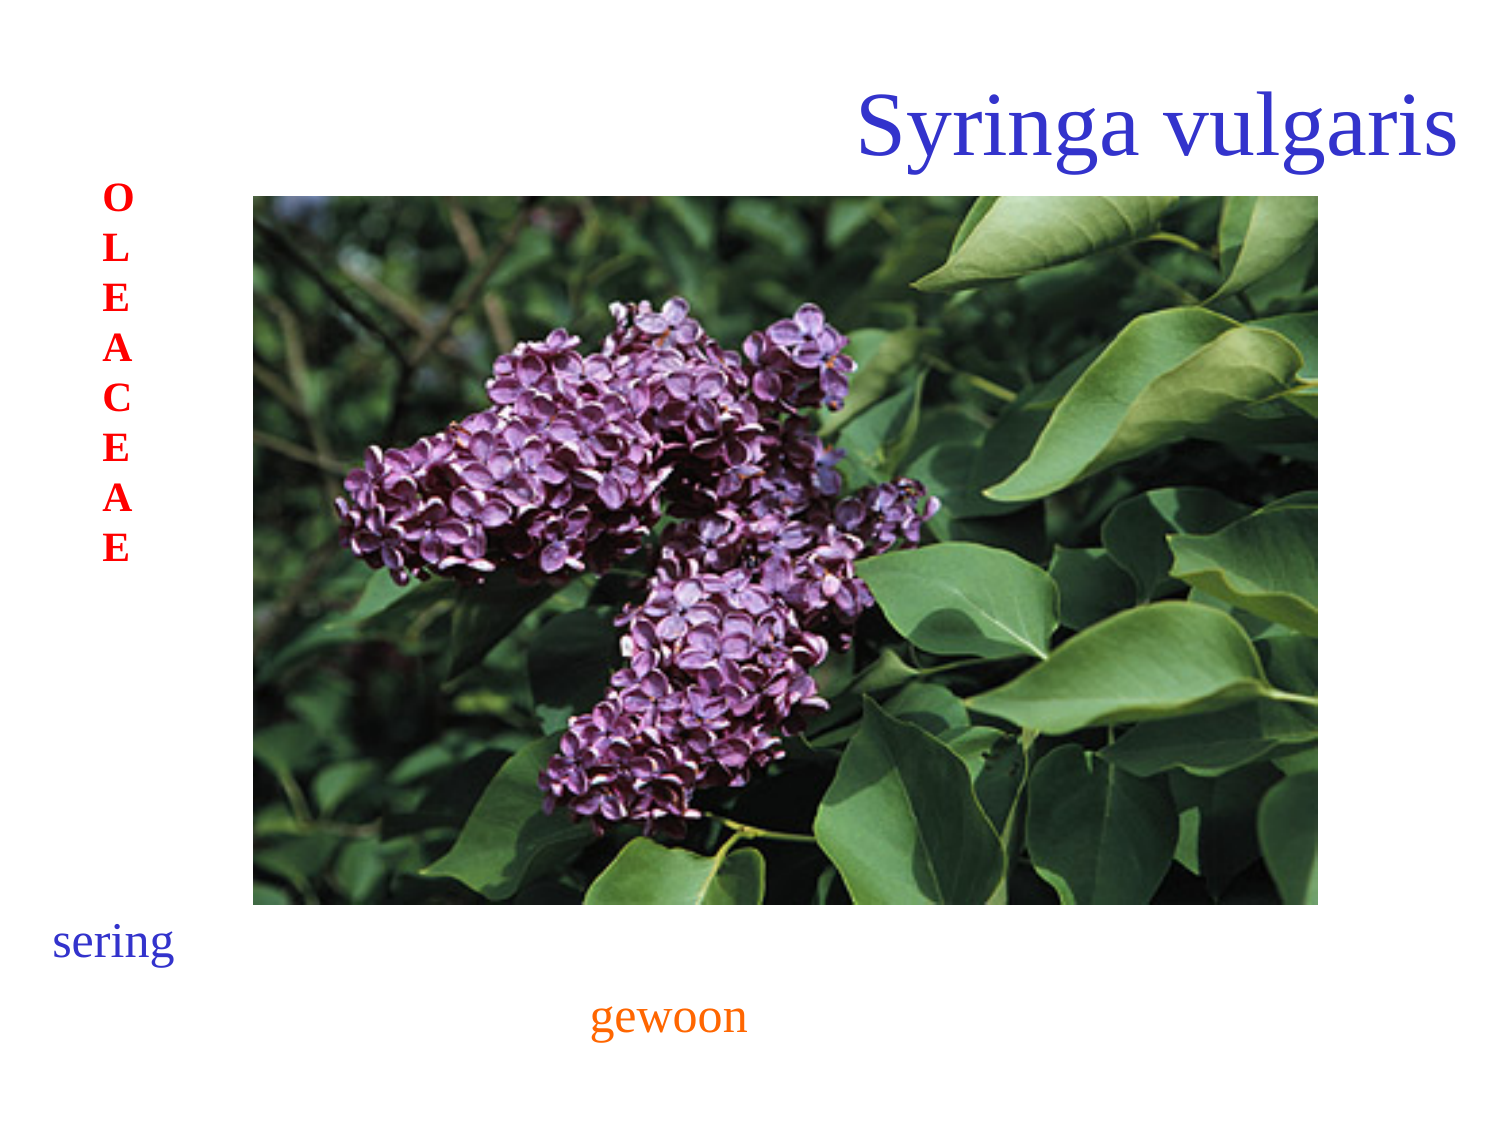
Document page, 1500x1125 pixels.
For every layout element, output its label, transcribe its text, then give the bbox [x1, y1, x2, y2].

title Syringa vulgaris [200, 24, 1475, 213]
text_box OLEACEAE [87, 162, 150, 578]
text_box gewoon [50, 974, 763, 1050]
picture [253, 196, 1319, 905]
text_box sering [37, 899, 1100, 975]
